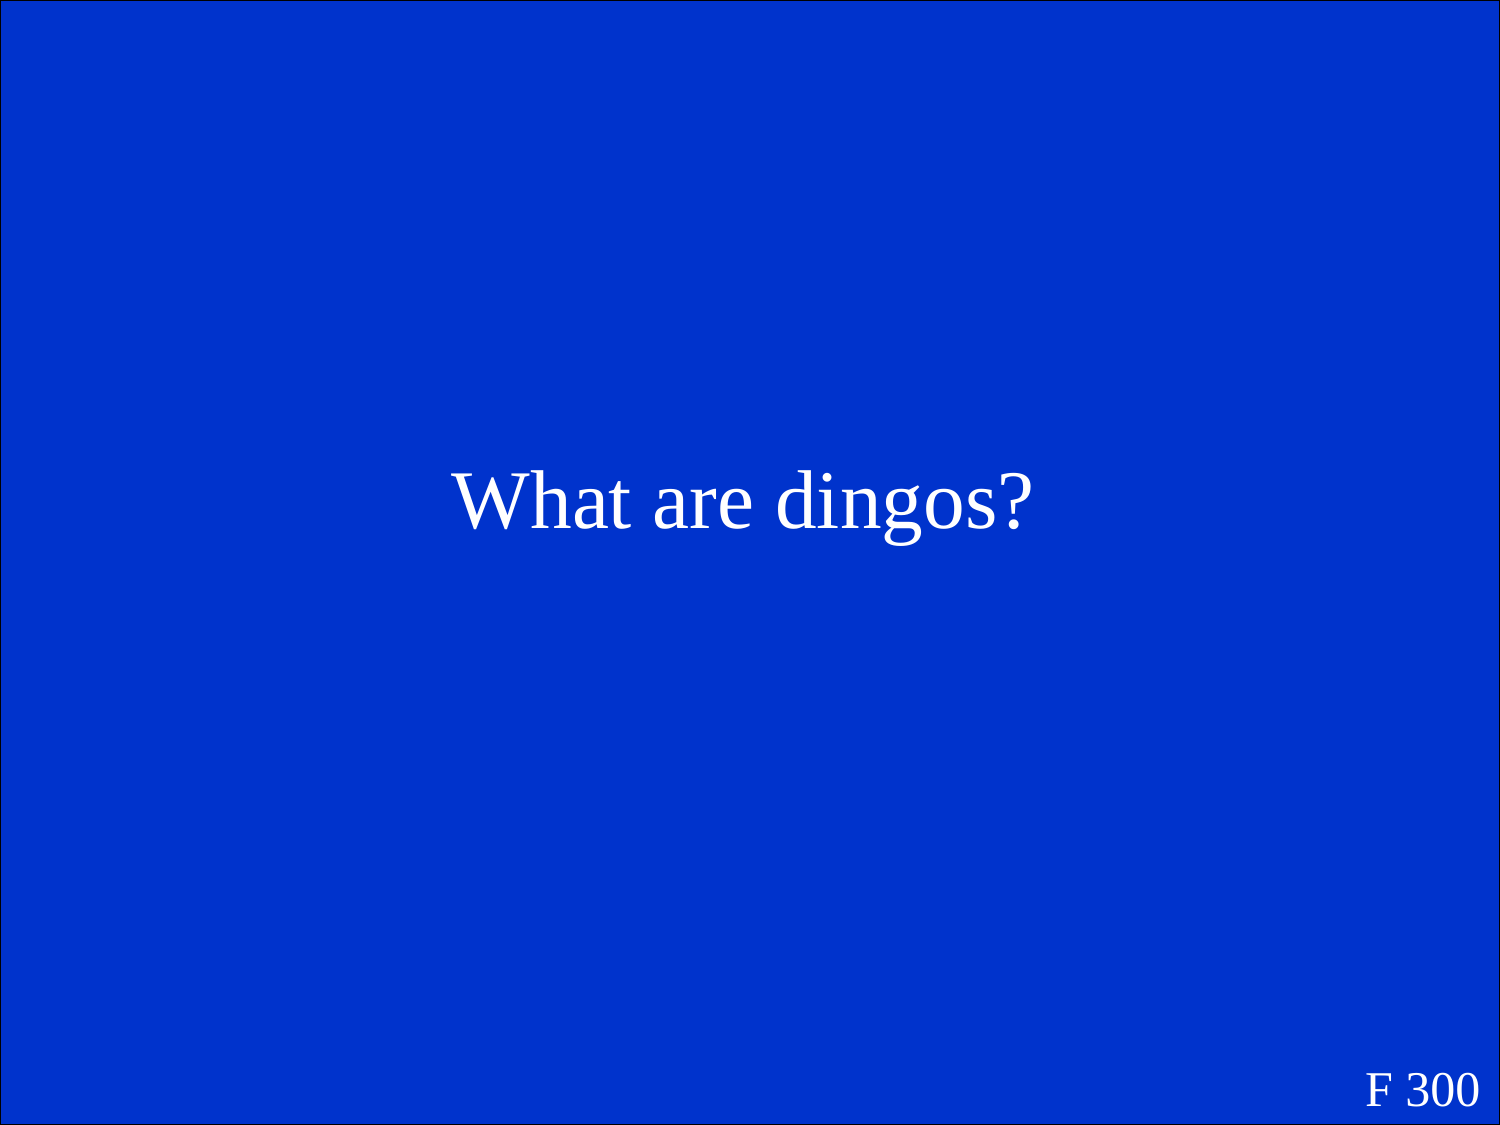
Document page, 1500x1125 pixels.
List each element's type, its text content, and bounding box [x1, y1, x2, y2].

text_box [0, 0, 1500, 1125]
text_box What are dingos? [224, 437, 1263, 553]
text_box F 300 [1350, 1049, 1496, 1125]
